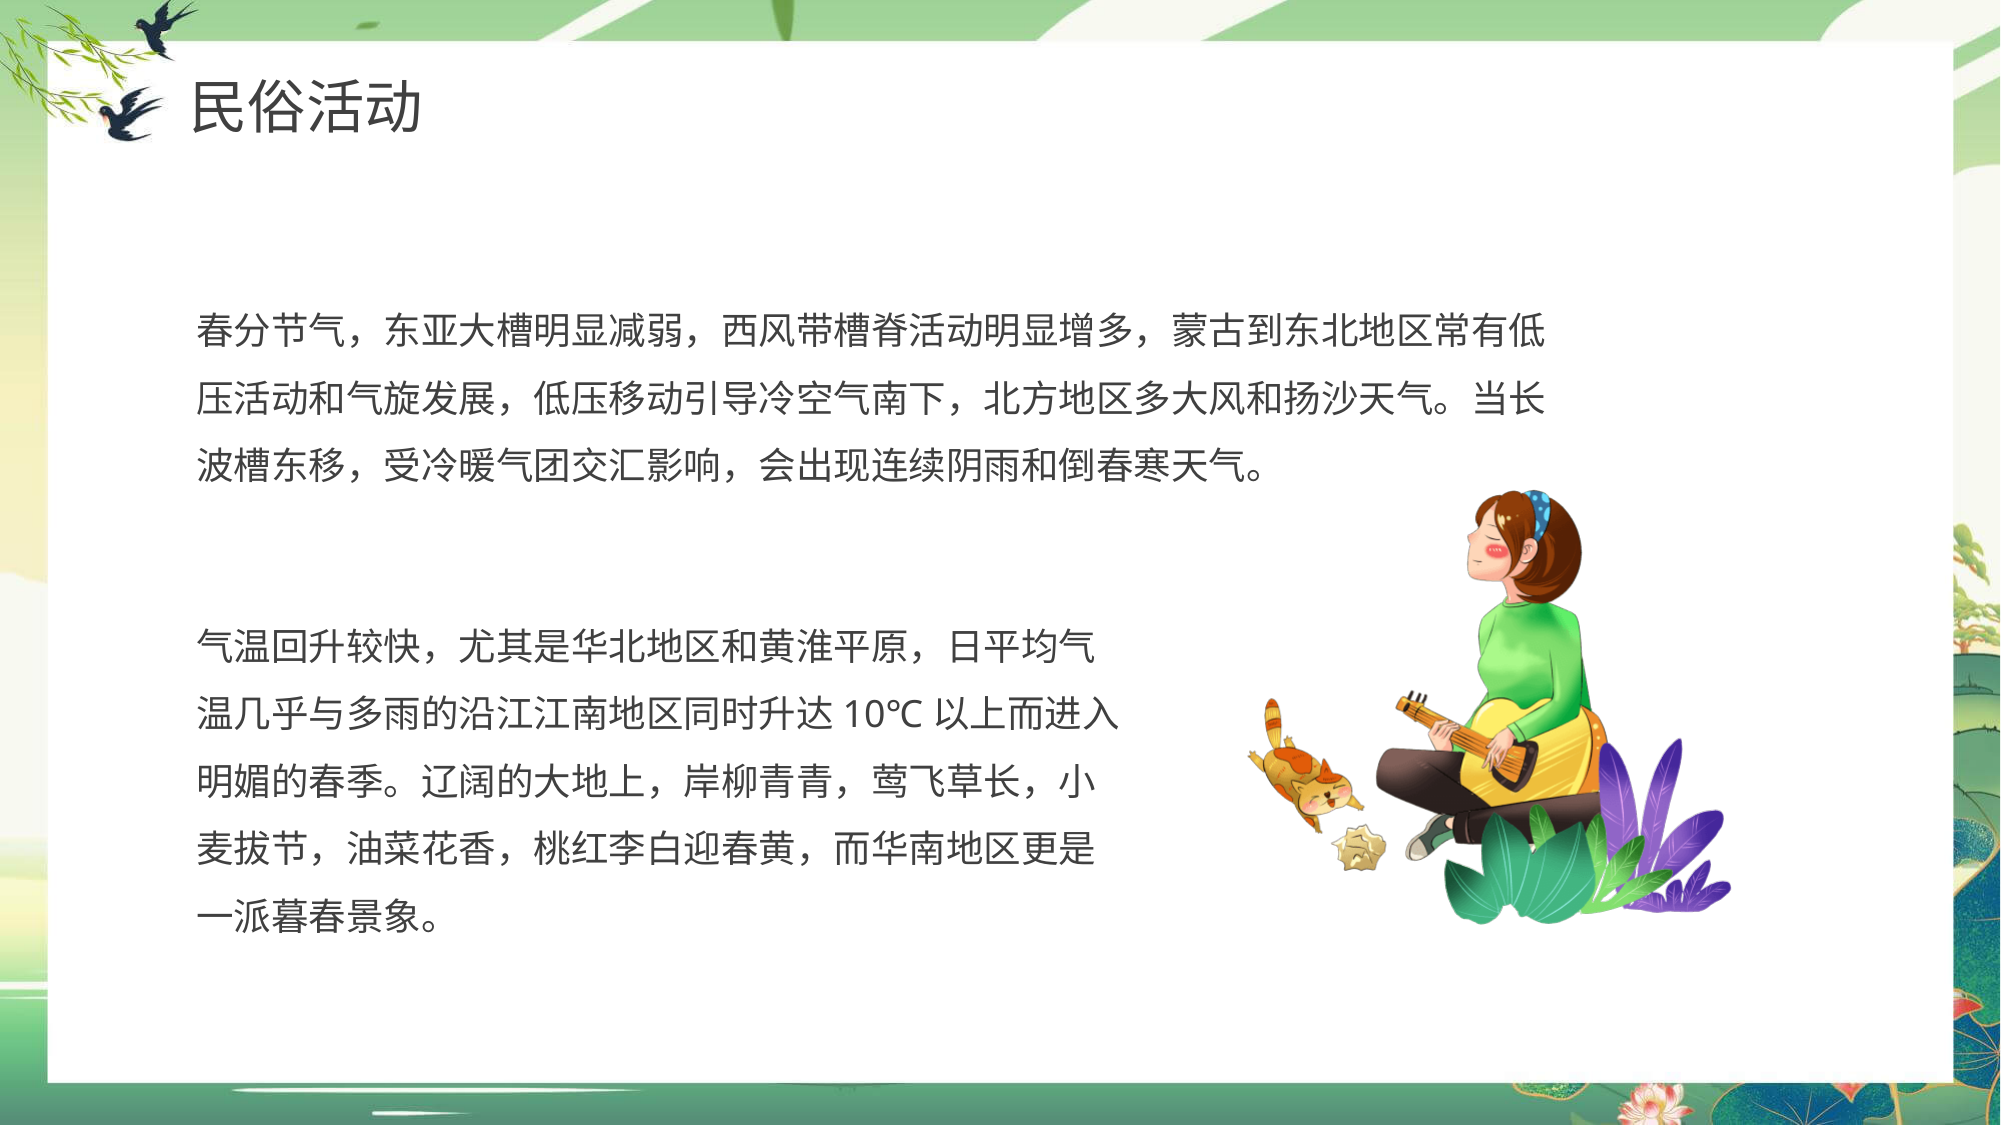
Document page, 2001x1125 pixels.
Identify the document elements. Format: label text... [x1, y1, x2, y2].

picture [0, 0, 2001, 1125]
text_box 民俗活动 [174, 62, 477, 148]
text_box 气温回升较快，尤其是华北地区和黄淮平原，日平均气温几乎与多雨的沿江江南地区同时升达10℃以上而进入明媚的春季。辽阔的大地上，岸柳青青，莺飞草长，小麦拔节，油菜花香，桃红李白迎春黄，而华南地区更是一派暮春景象。 [181, 593, 1142, 946]
text_box 春分节气，东亚大槽明显减弱，西风带槽脊活动明显增多，蒙古到东北地区常有低压活动和气旋发展，低压移动引导冷空气南下，北方地区多大风和扬沙天气。当长波槽东移，受冷暖气团交汇影响，会出现连续阴雨和倒春寒天气。 [181, 277, 1576, 495]
